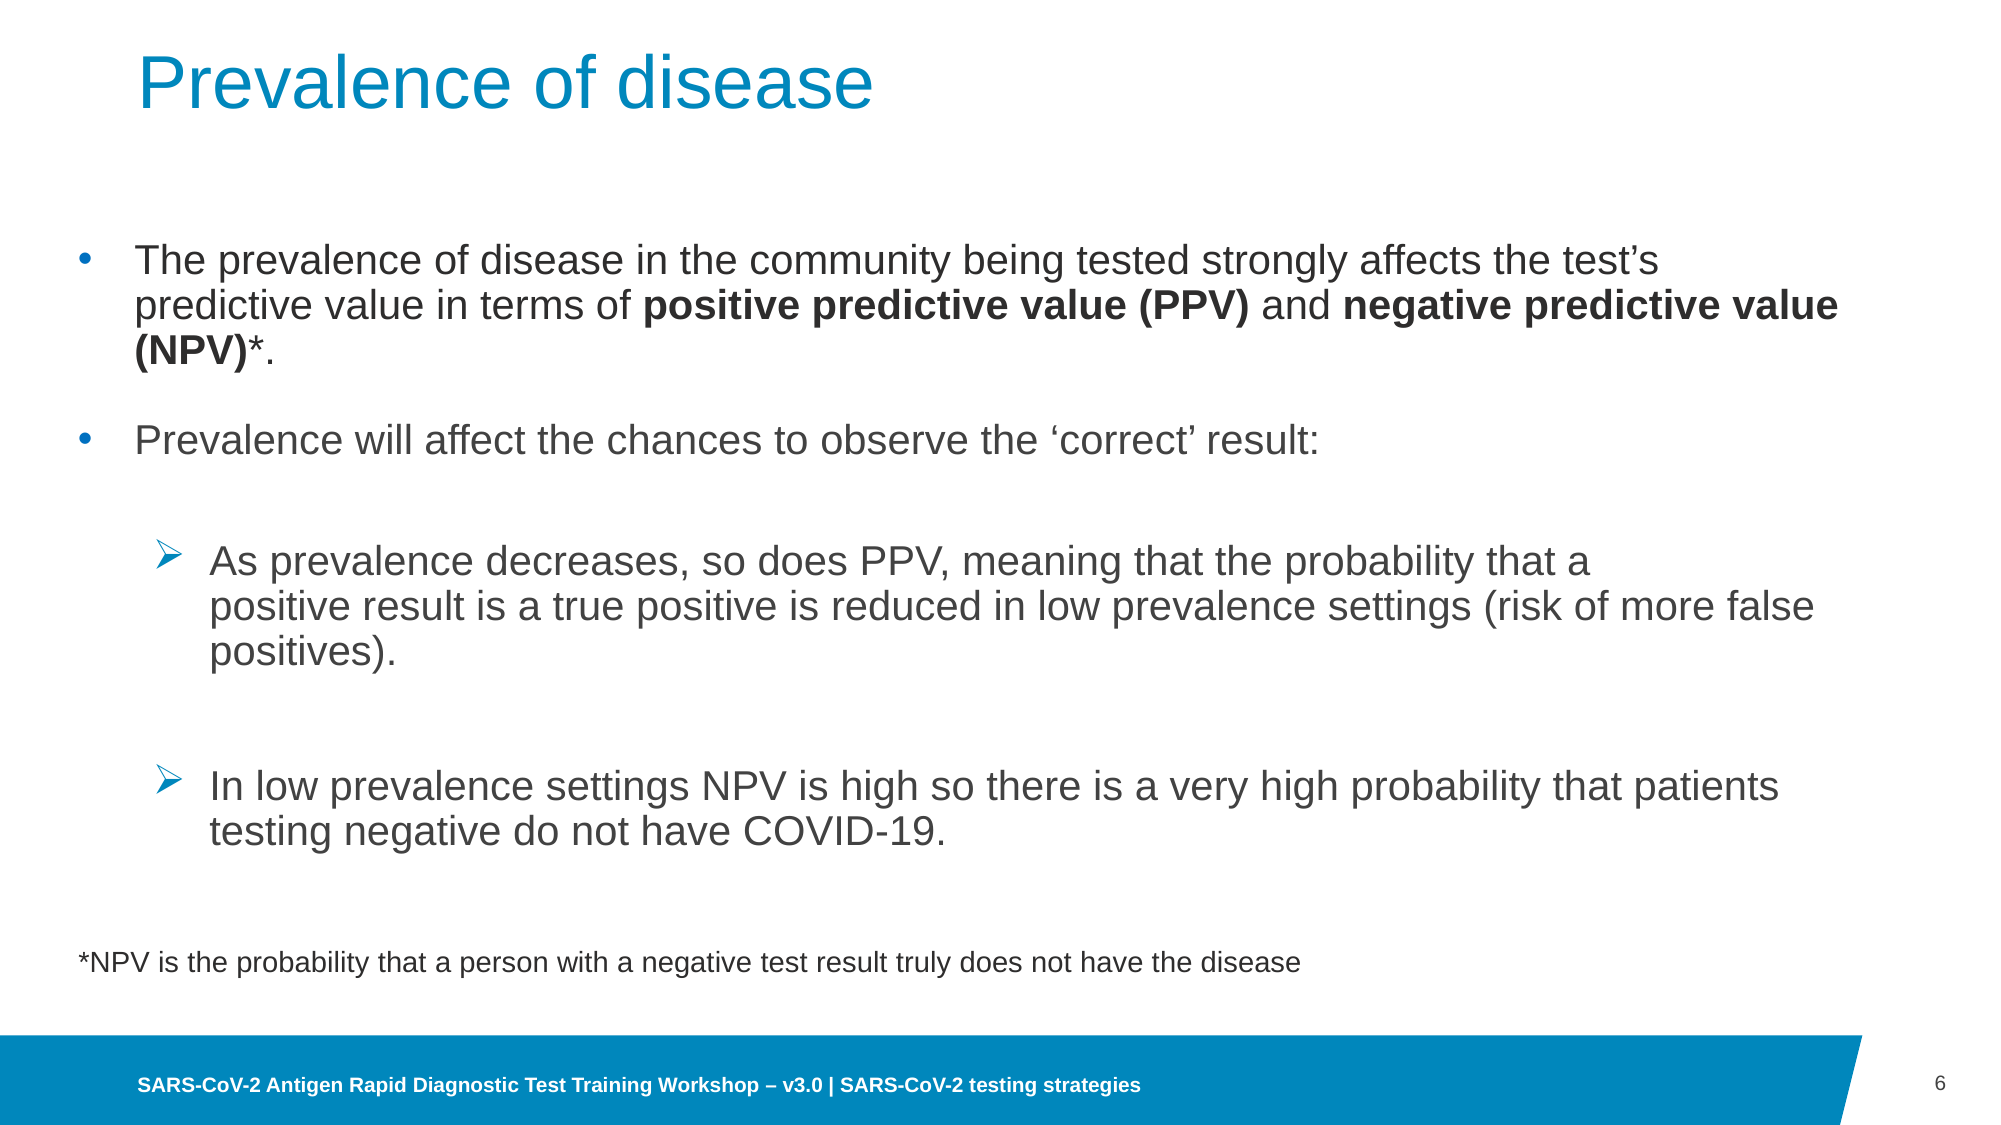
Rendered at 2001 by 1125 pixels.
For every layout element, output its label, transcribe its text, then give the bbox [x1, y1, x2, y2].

text_box *NPV is the probability that a person with a negative test result truly does not have the disease [63, 935, 1467, 1021]
slide_number 6 [1862, 1035, 1947, 1125]
footer SARS-CoV-2 Antigen Rapid Diagnostic Test Training Workshop – v3.0 | SARS-CoV-2 testing strategies [137, 1042, 1338, 1125]
title Prevalence of disease [137, 59, 1863, 215]
list The prevalence of disease in the community being tested strongly affects the test’s predictive value in terms of positive predictive value (PPV) and negative predictive value (NPV)*. Prevalence will affect the chances to observe the ‘correct’ result: As prevalence decreases, so does PPV, meaning that the probability that a positive result is a true positive is reduced in low prevalence settings (risk of more false positives). In low prevalence settings NPV is high so there is a very high probability that patients testing negative do not have COVID-19. [63, 231, 1861, 469]
